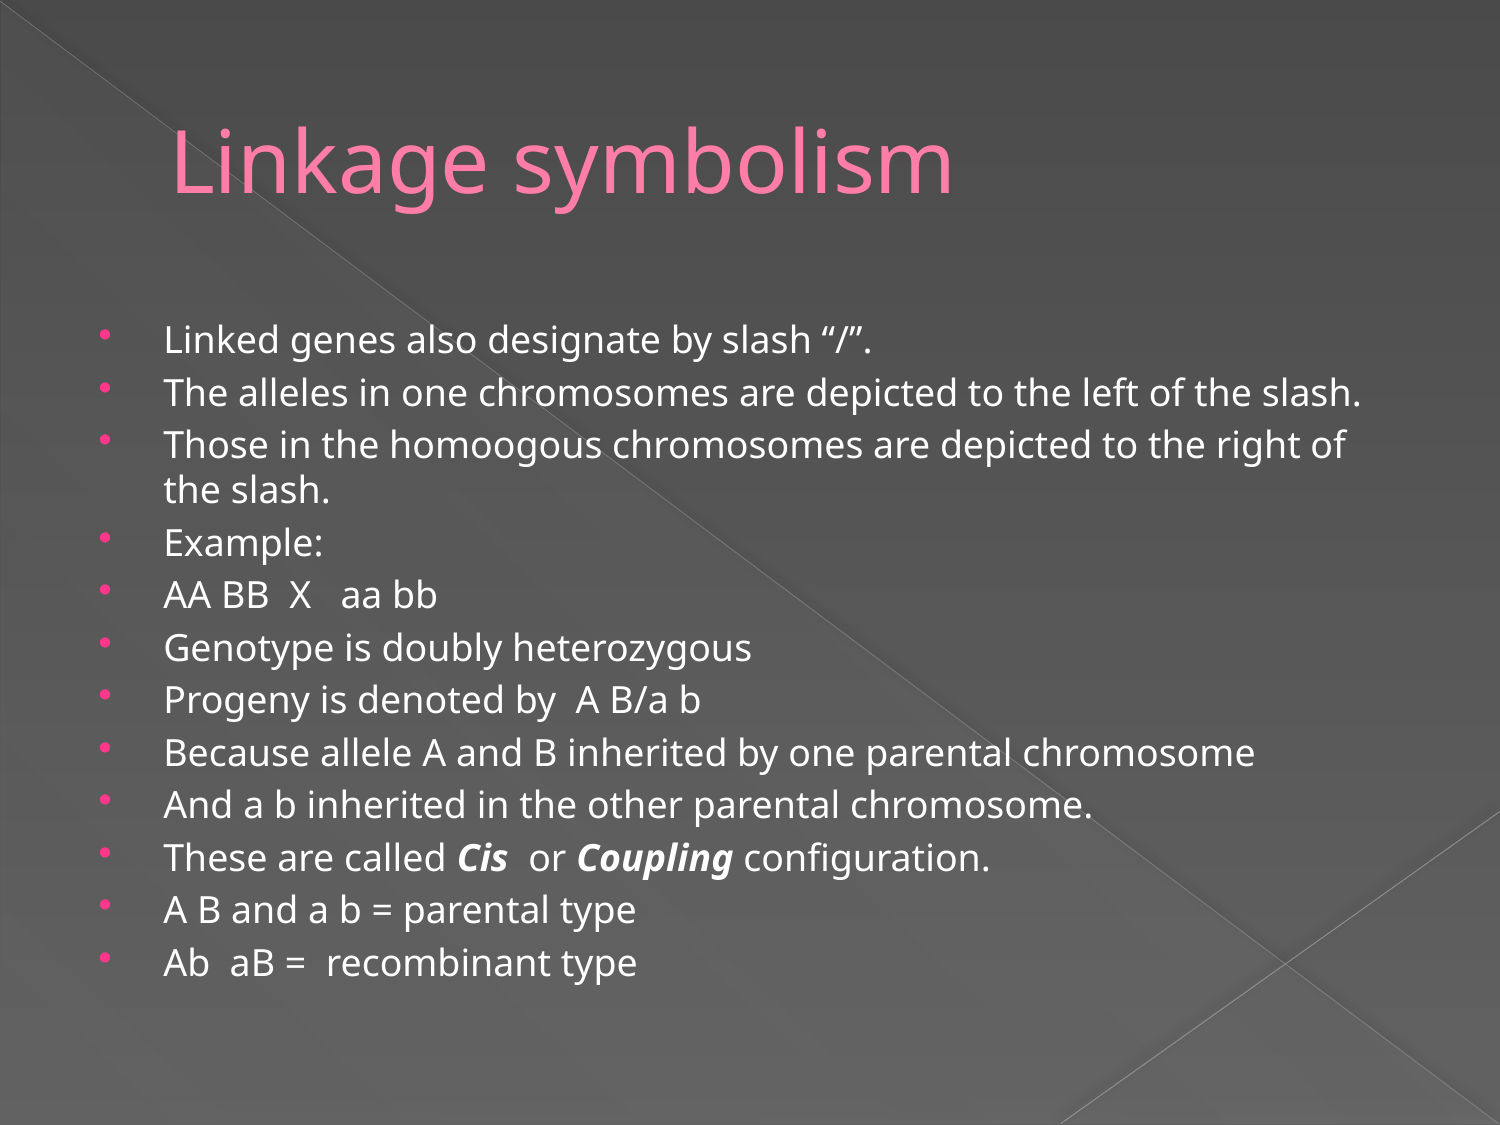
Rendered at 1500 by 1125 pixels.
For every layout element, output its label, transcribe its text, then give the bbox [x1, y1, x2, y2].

title Linkage symbolism [75, 43, 1425, 274]
list Linked genes also designate by slash “/”. The alleles in one chromosomes are depicted to the left of the slash. Those in the homoogous chromosomes are depicted to the right of the slash. Example: AA BB X aa bb Genotype is doubly heterozygous Progeny is denoted by A B/a b Because allele A and B inherited by one parental chromosome And a b inherited in the other parental chromosome. These are called Cis or Coupling configuration. A B and a b = parental type Ab aB = recombinant type [75, 308, 1425, 1059]
